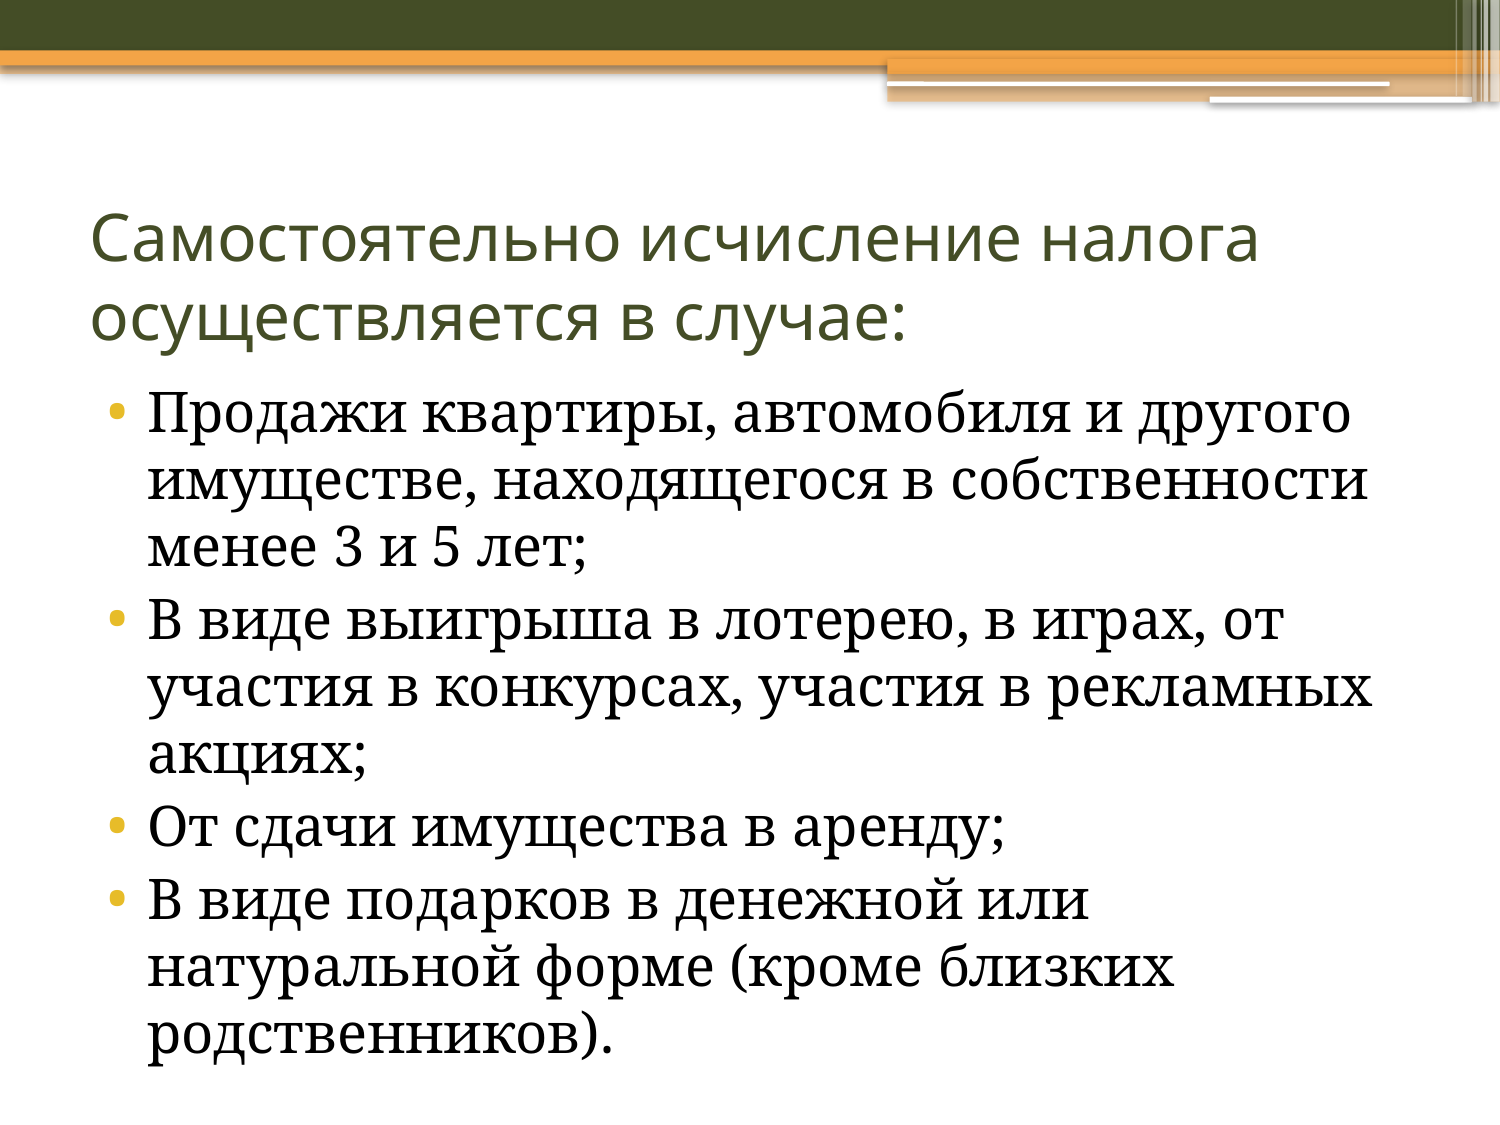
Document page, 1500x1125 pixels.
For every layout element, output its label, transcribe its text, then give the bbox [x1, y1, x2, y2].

title Самостоятельно исчисление налога осуществляется в случае: [75, 187, 1425, 363]
list Продажи квартиры, автомобиля и другого имуществе, находящегося в собственности менее 3 и 5 лет; В виде выигрыша в лотерею, в играх, от участия в конкурсах, участия в рекламных акциях; От сдачи имущества в аренду; В виде подарков в денежной или натуральной форме (кроме близких родственников). [75, 368, 1425, 1079]
